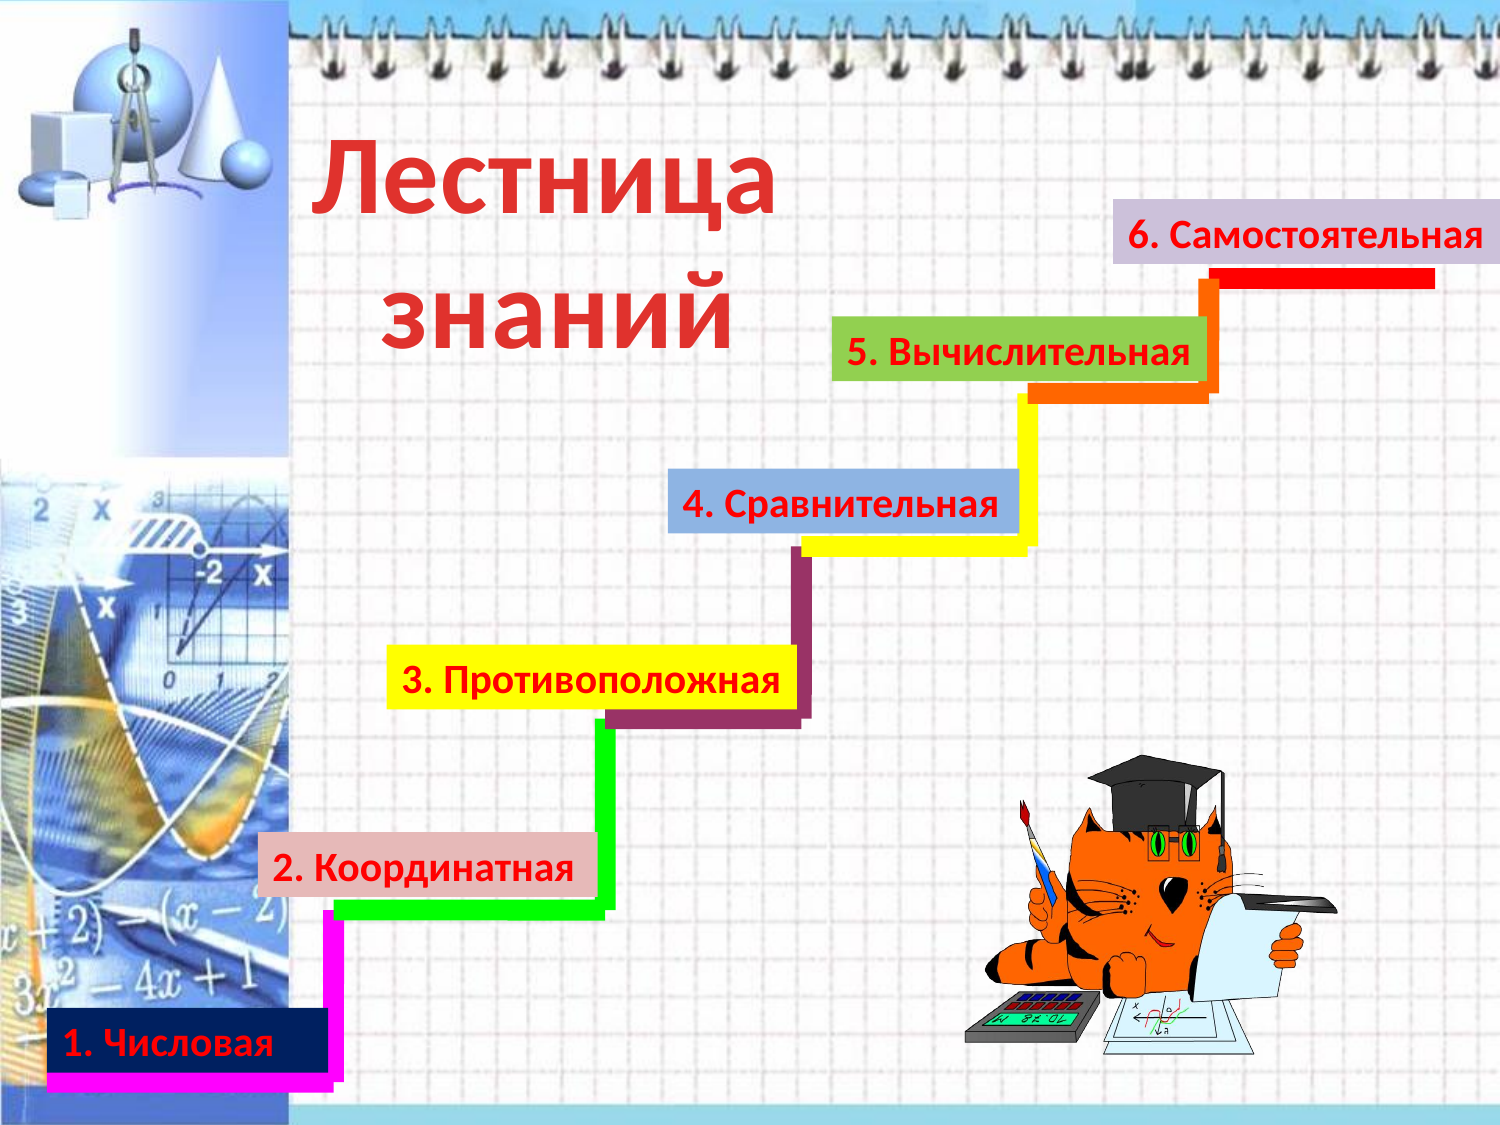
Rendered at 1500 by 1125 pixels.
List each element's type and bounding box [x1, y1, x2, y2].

picture [0, 0, 1500, 1125]
text_box [46, 278, 1436, 1083]
